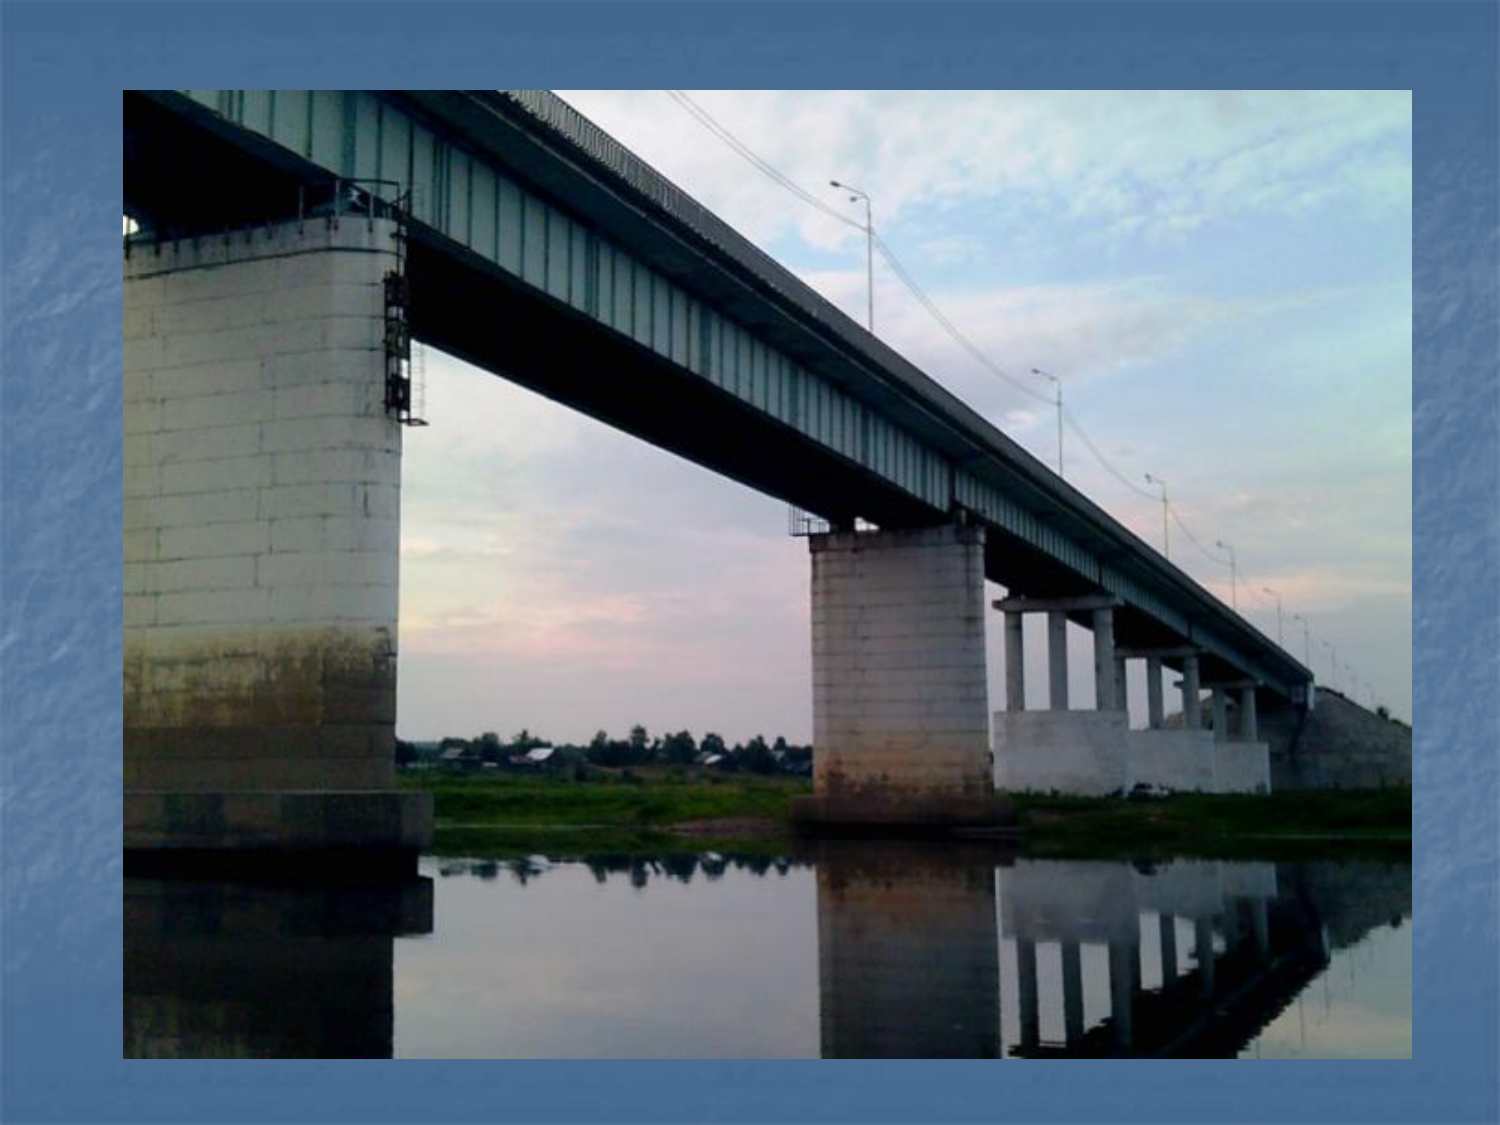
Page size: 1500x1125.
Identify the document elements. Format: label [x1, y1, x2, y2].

picture [123, 89, 1412, 1059]
